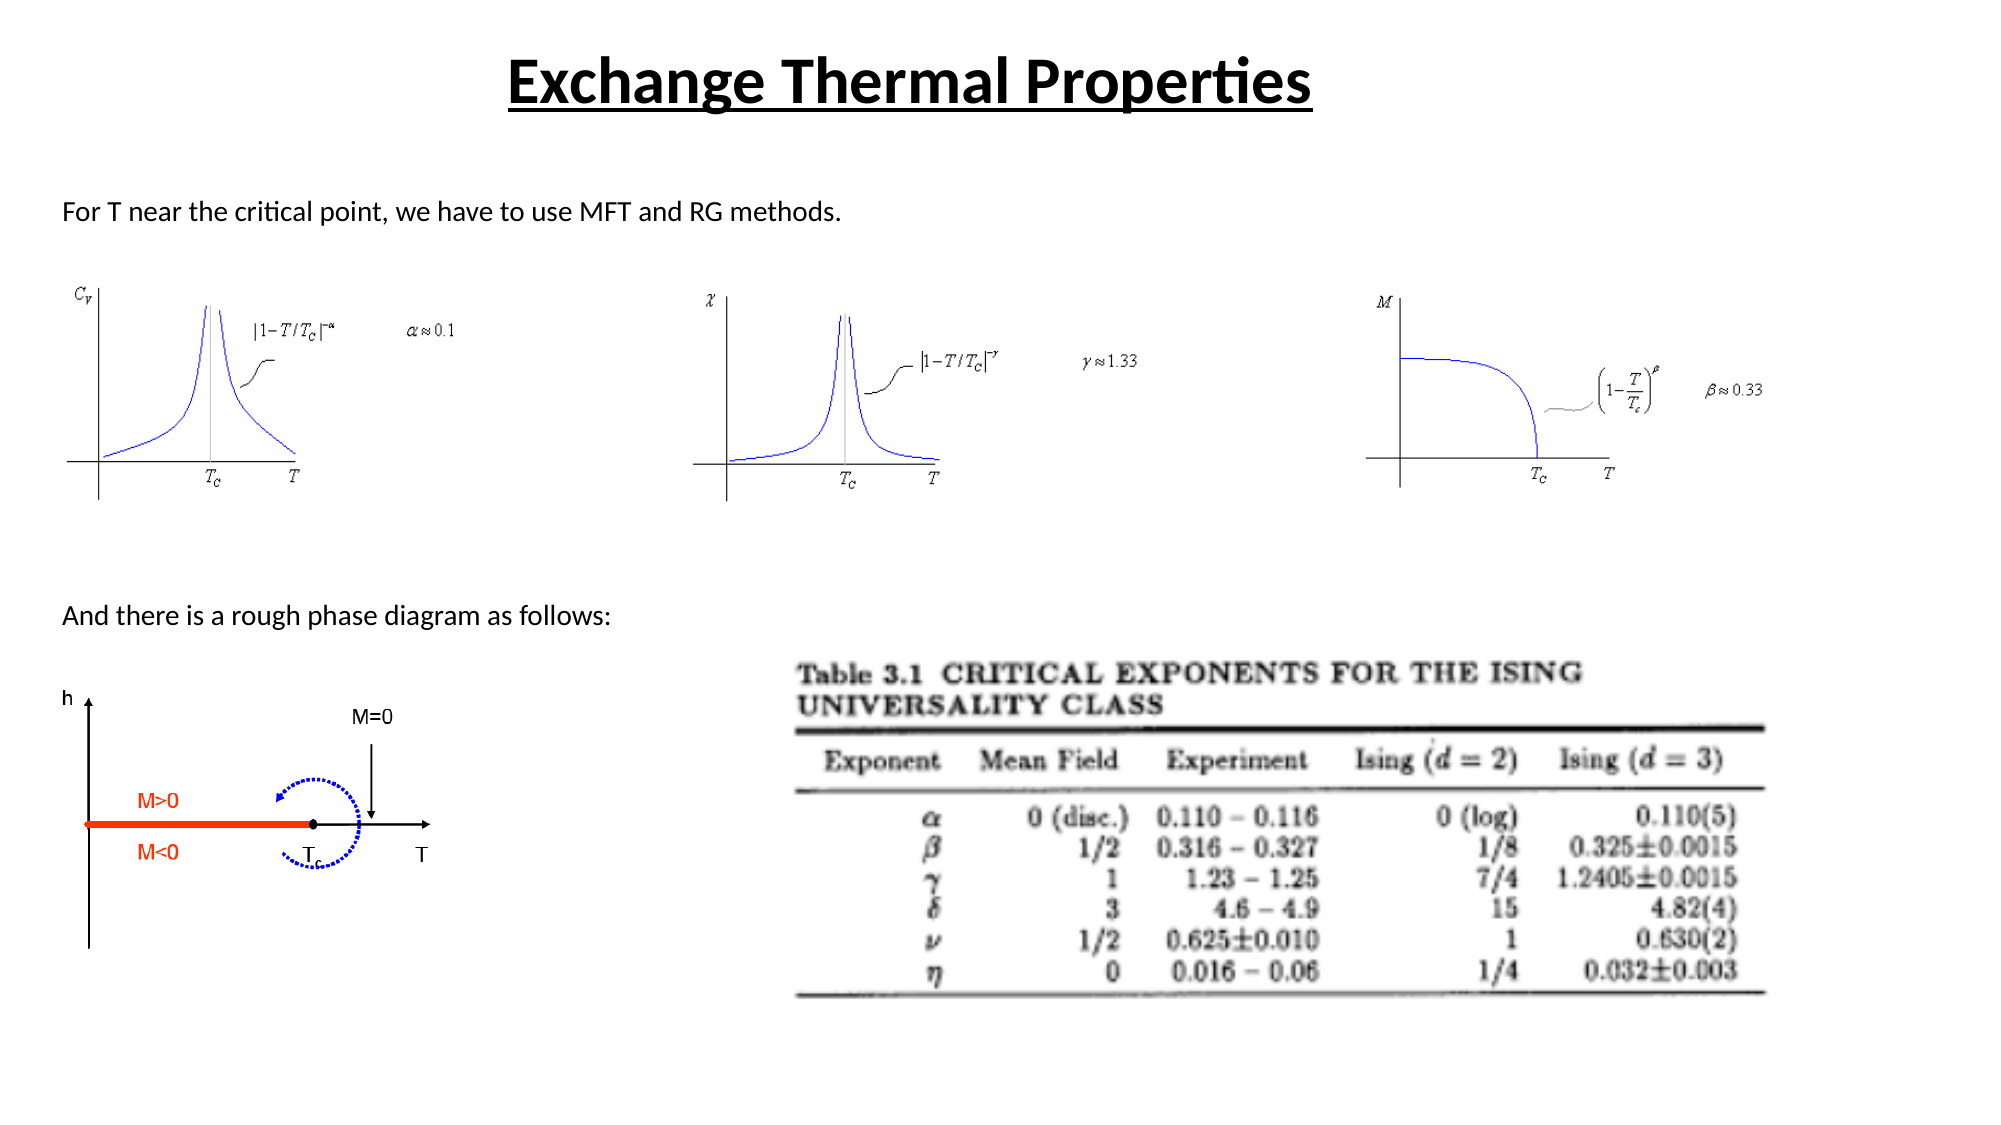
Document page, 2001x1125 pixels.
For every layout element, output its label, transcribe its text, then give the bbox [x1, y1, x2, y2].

picture [778, 642, 1776, 1004]
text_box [672, 277, 1226, 540]
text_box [1343, 268, 1827, 524]
title Exchange Thermal Properties [491, 25, 1329, 126]
picture [47, 668, 474, 967]
text_box And there is a rough phase diagram as follows: [47, 588, 730, 639]
text_box For T near the critical point, we have to use MFT and RG methods. [47, 184, 1797, 235]
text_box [47, 268, 570, 540]
